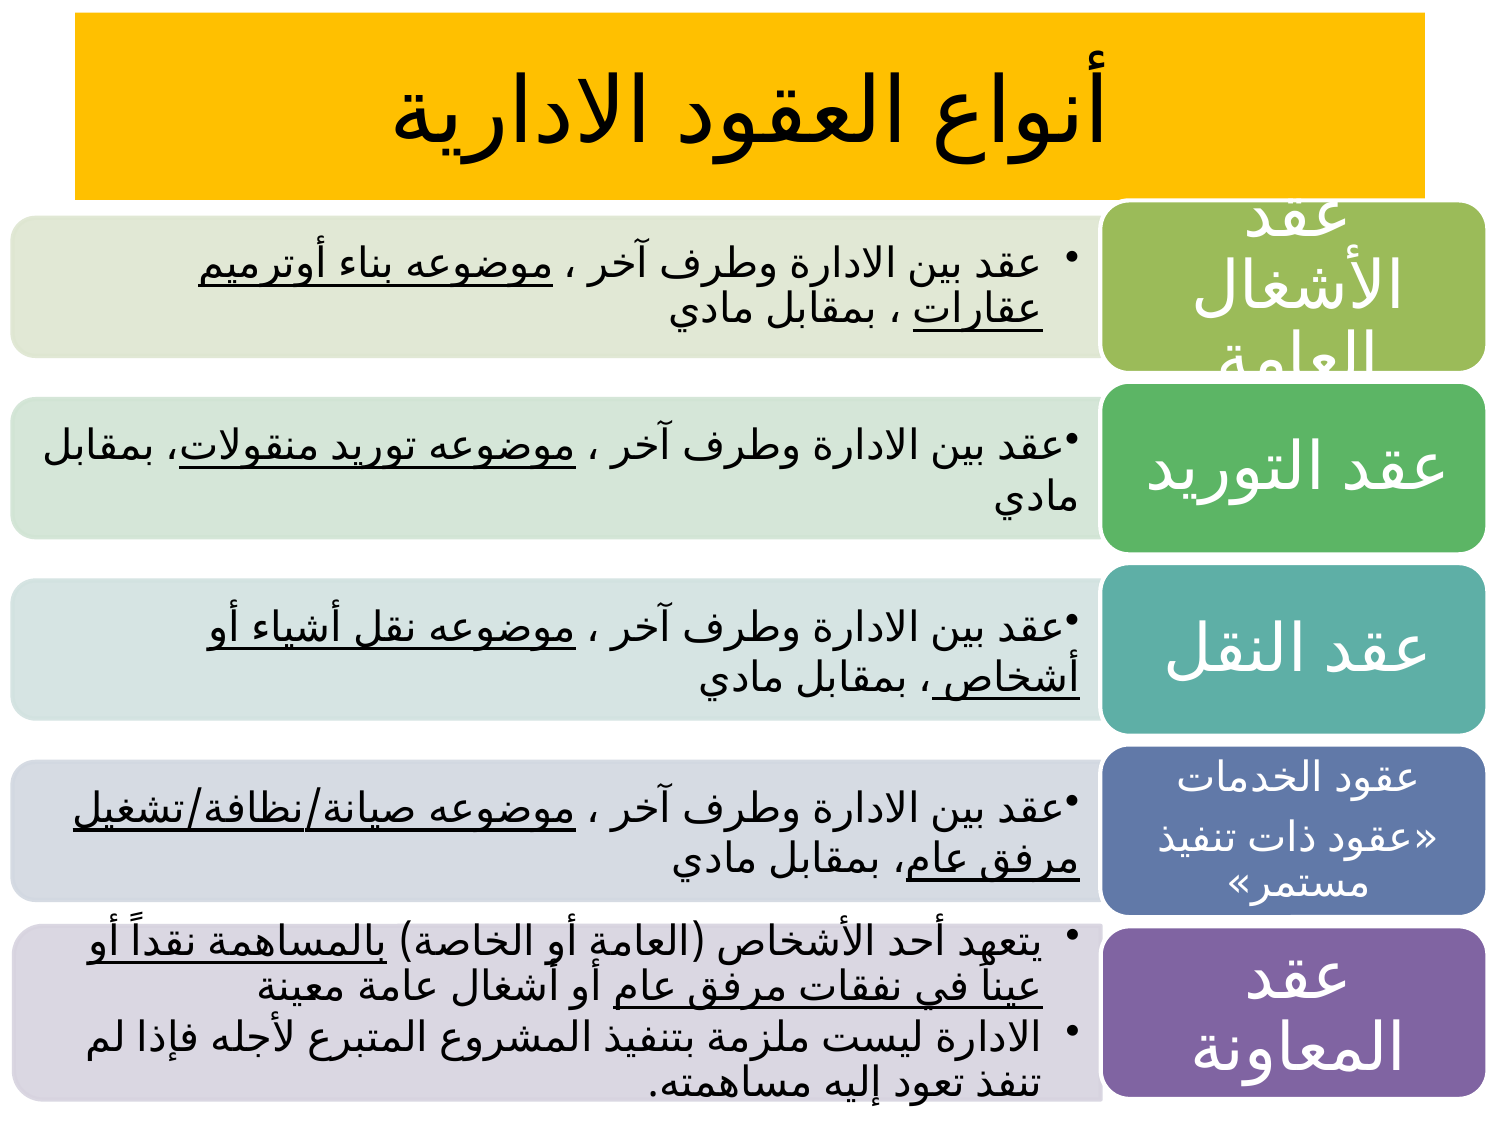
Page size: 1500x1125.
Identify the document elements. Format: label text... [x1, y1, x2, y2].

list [0, 199, 1500, 1101]
title أنواع العقود الادارية [75, 12, 1425, 199]
